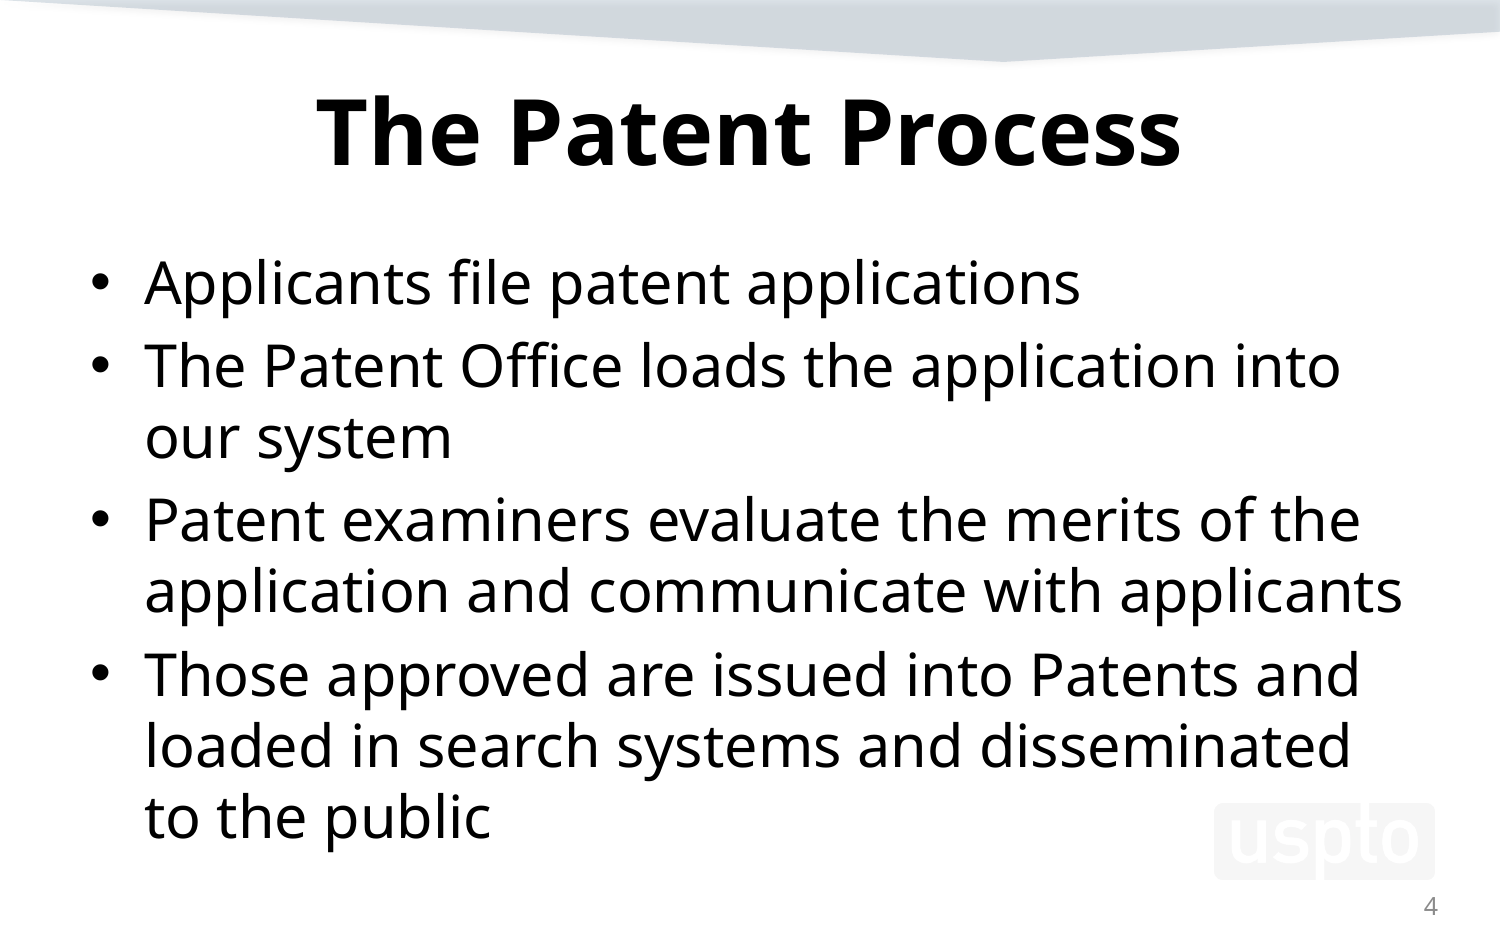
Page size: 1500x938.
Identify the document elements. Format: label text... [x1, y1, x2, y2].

list Applicants file patent applications The Patent Office loads the application into our system Patent examiners evaluate the merits of the application and communicate with applicants Those approved are issued into Patents and loaded in search systems and disseminated to the public [75, 237, 1425, 872]
title The Patent Process [75, 50, 1425, 207]
slide_number 4 [1135, 882, 1454, 933]
